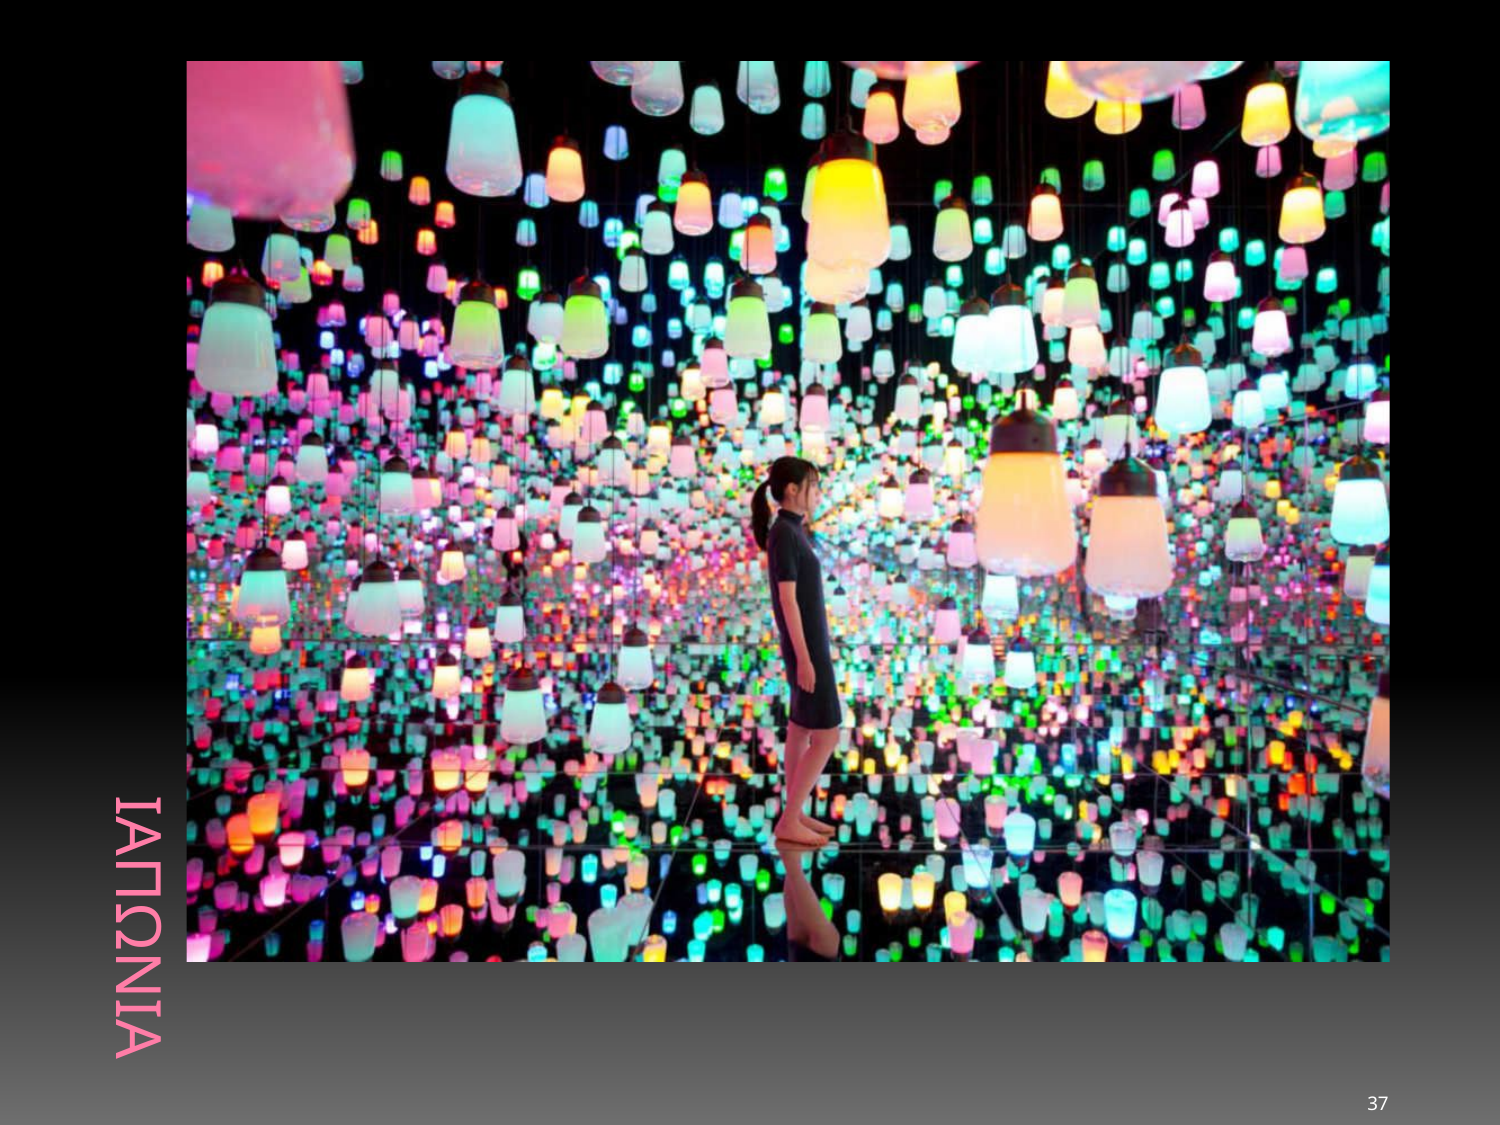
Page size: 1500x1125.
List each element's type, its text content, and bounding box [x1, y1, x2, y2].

picture [186, 61, 1390, 962]
title ΙΑΠΩΝΙΑ [36, 24, 186, 1075]
slide_number 37 [1347, 1075, 1408, 1125]
